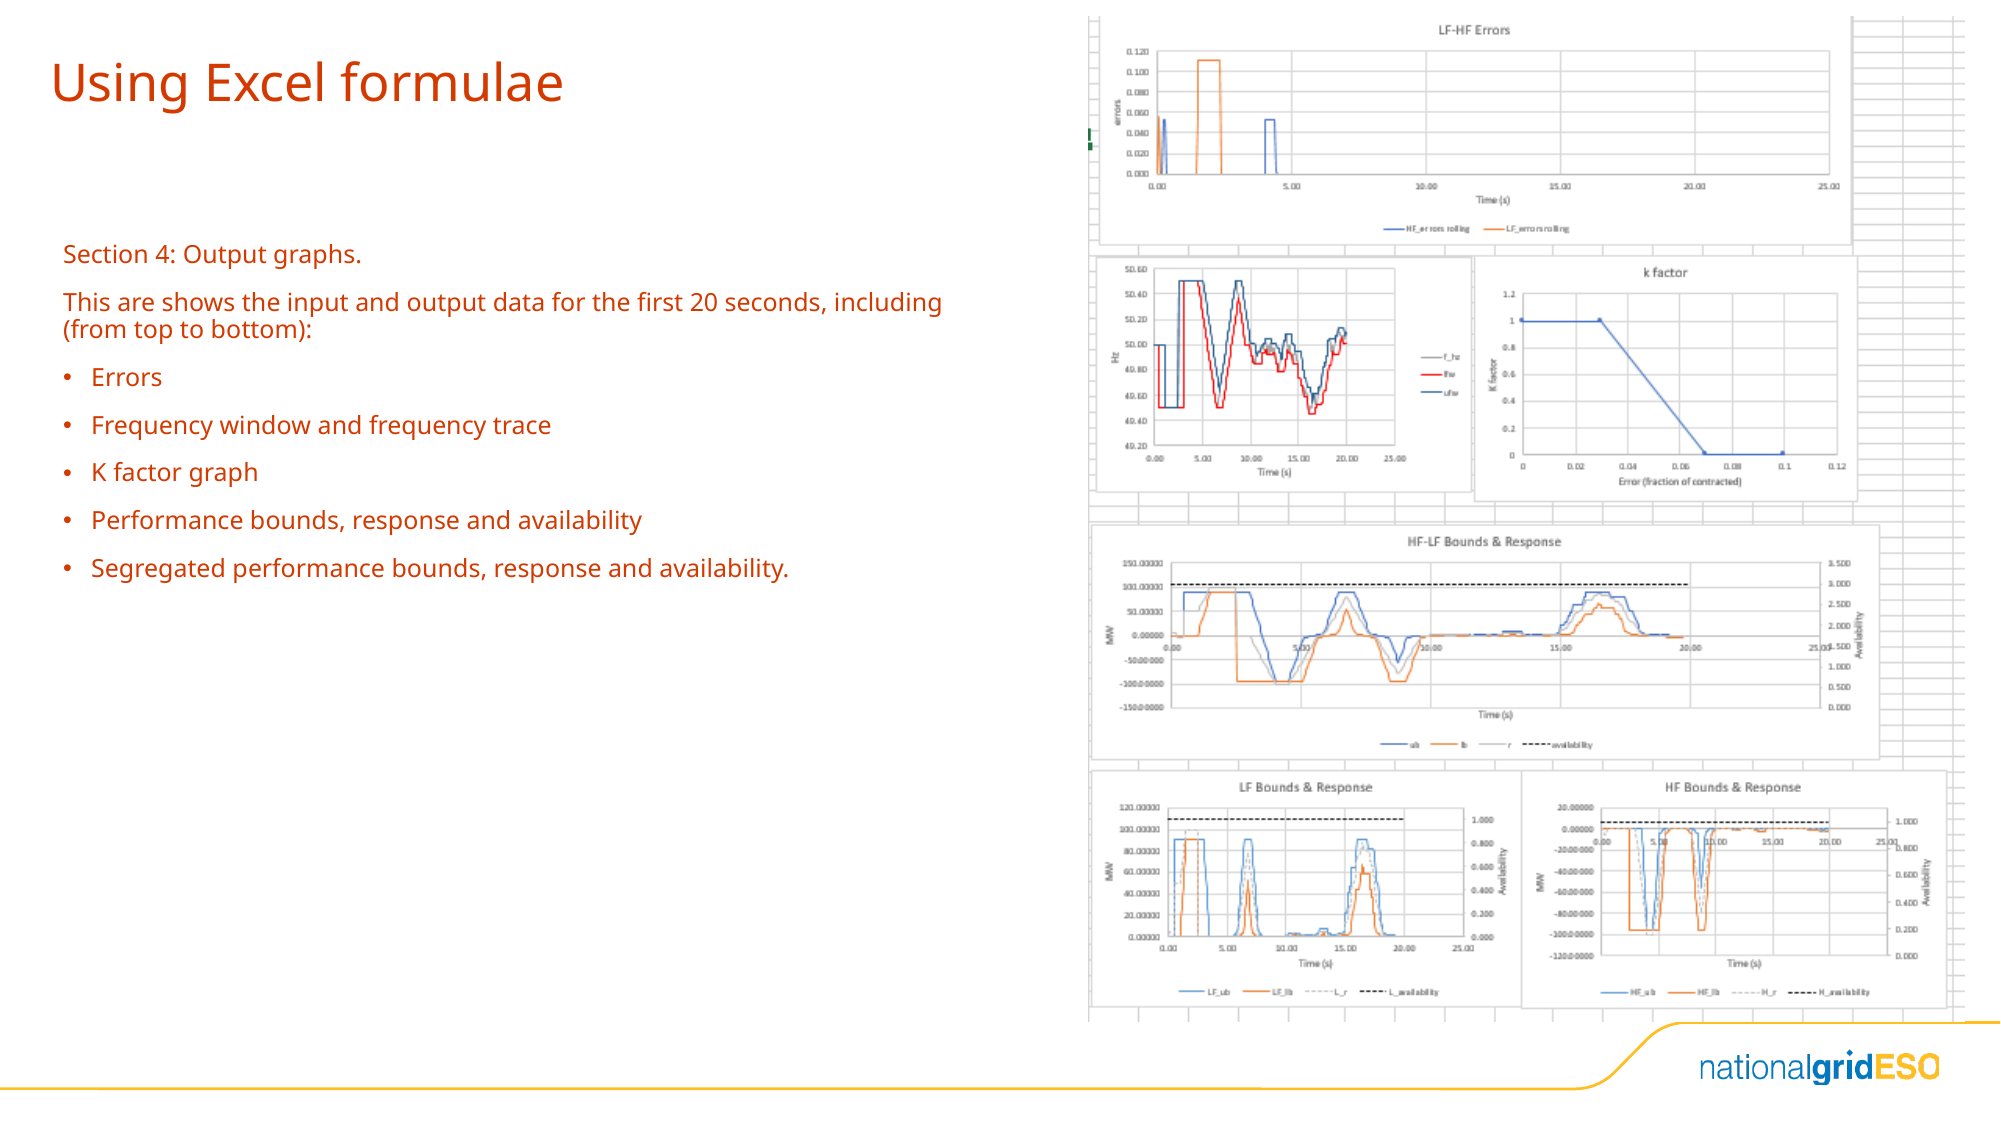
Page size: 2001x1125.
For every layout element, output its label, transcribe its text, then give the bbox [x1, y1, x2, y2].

title Using Excel formulae [35, 49, 863, 155]
list Section 4: Output graphs. This are shows the input and output data for the first 20 seconds, including (from top to bottom): Errors Frequency window and frequency trace K factor graph Performance bounds, response and availability Segregated performance bounds, response and availability. [48, 234, 1014, 804]
picture [1088, 16, 1965, 1022]
